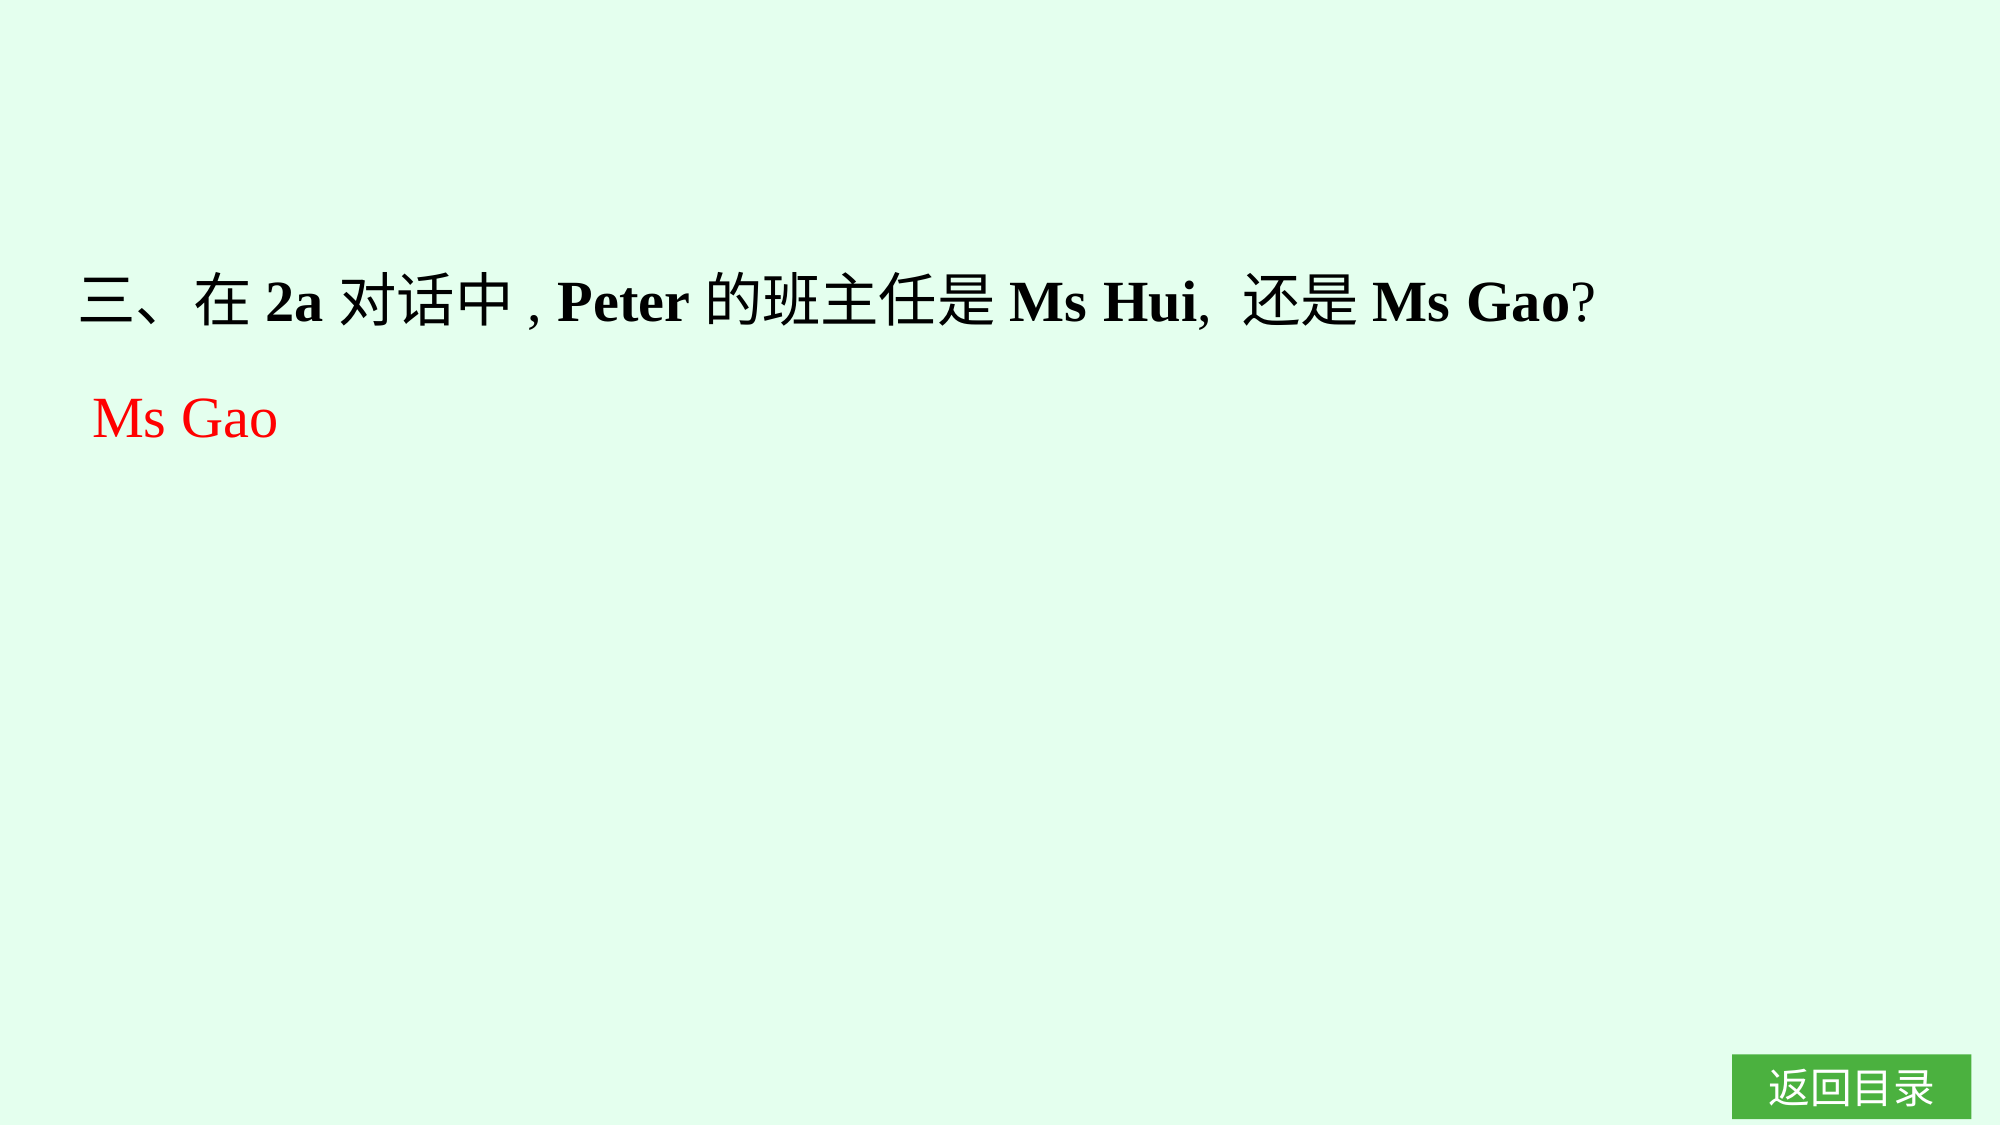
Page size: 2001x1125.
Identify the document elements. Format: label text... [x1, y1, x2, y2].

text_box 三、在2a对话中, Peter的班主任是Ms Hui, 还是Ms Gao? [62, 234, 1938, 341]
text_box Ms Gao [77, 358, 294, 457]
